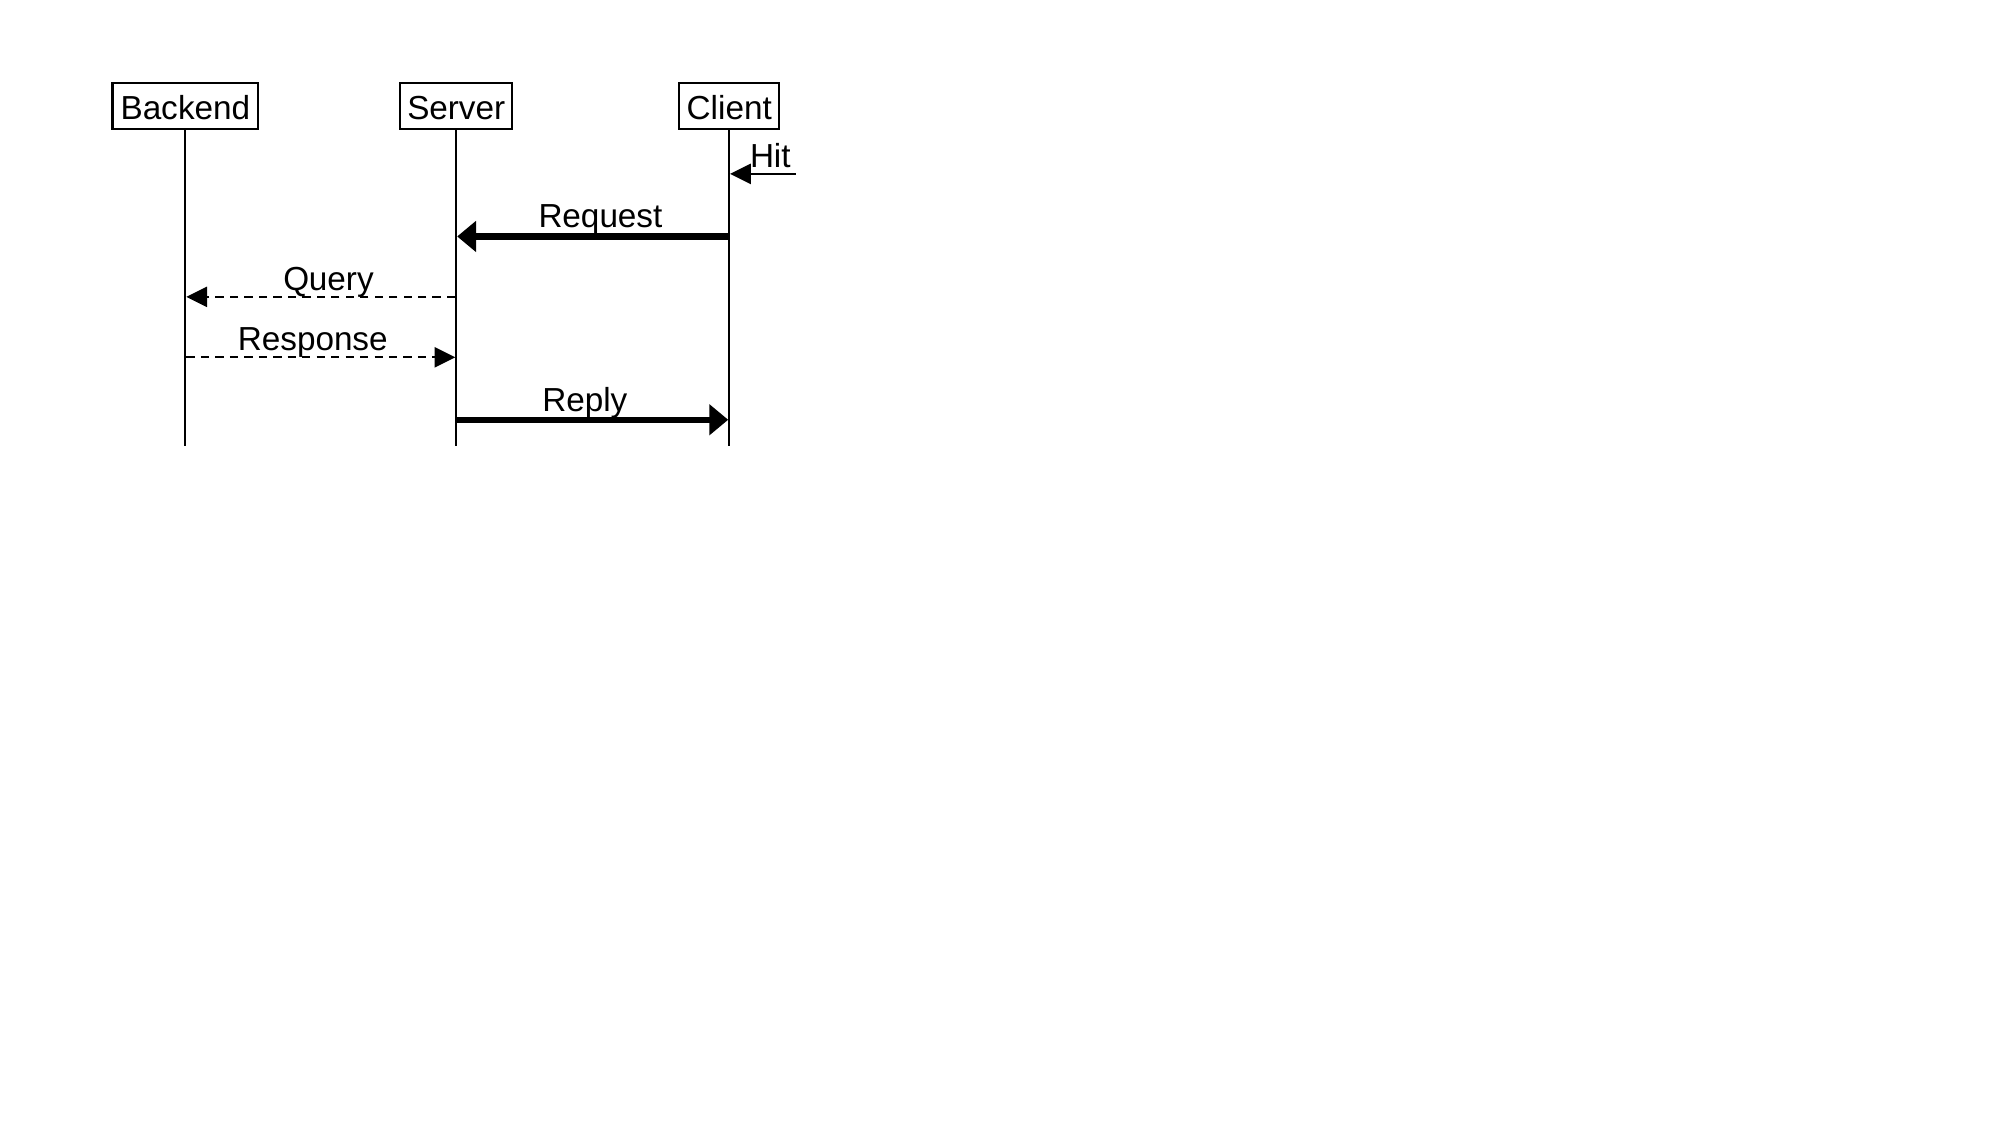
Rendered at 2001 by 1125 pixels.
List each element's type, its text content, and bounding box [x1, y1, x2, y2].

text_box Response [235, 318, 391, 357]
text_box Server [399, 83, 513, 130]
text_box Reply [540, 379, 630, 417]
text_box Client [679, 83, 780, 130]
text_box Request [536, 195, 665, 233]
text_box Backend [112, 83, 259, 130]
text_box Query [281, 258, 377, 296]
text_box Hit [747, 135, 793, 173]
text_box [74, 74, 828, 446]
